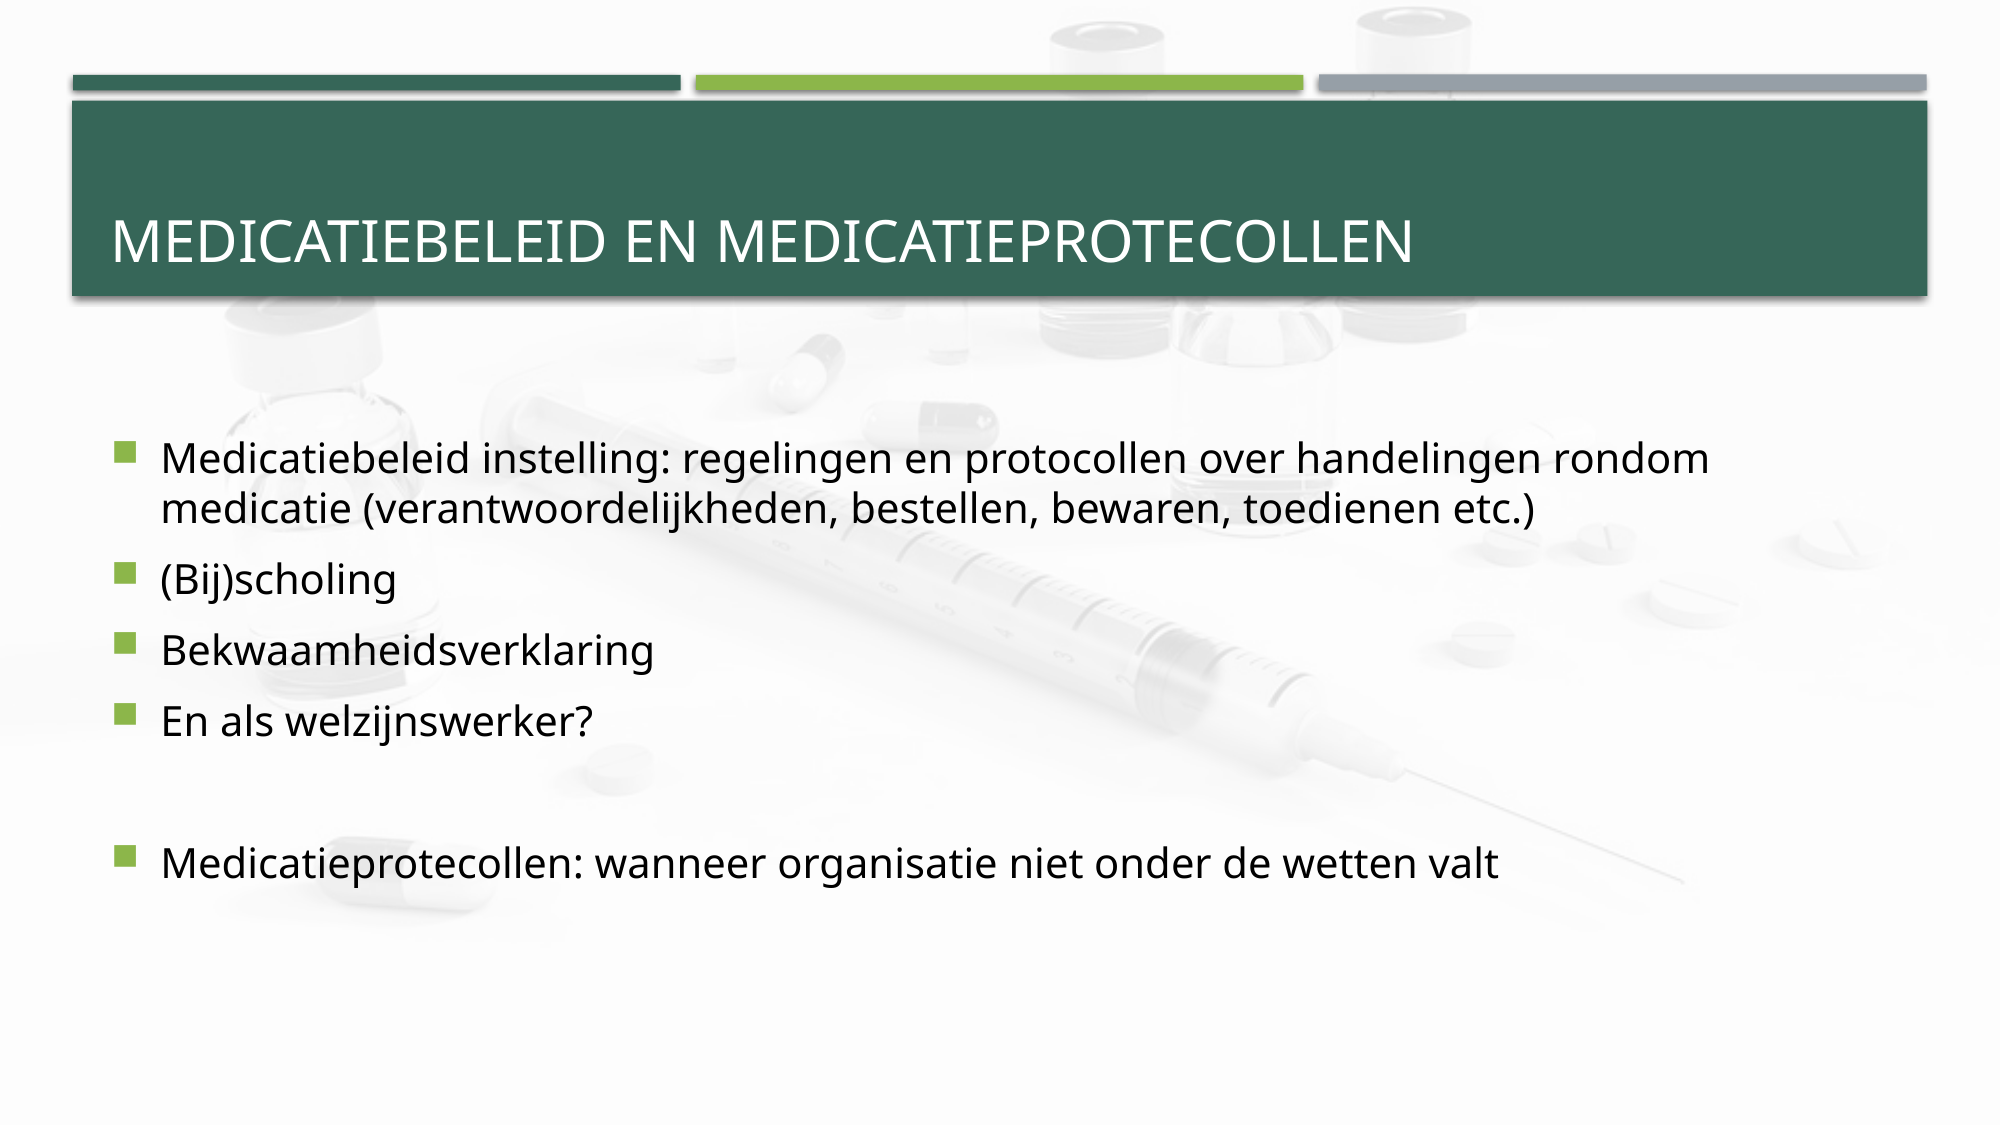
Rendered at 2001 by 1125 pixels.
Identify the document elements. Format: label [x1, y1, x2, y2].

text_box [72, 73, 1928, 92]
picture [0, 0, 2000, 1125]
